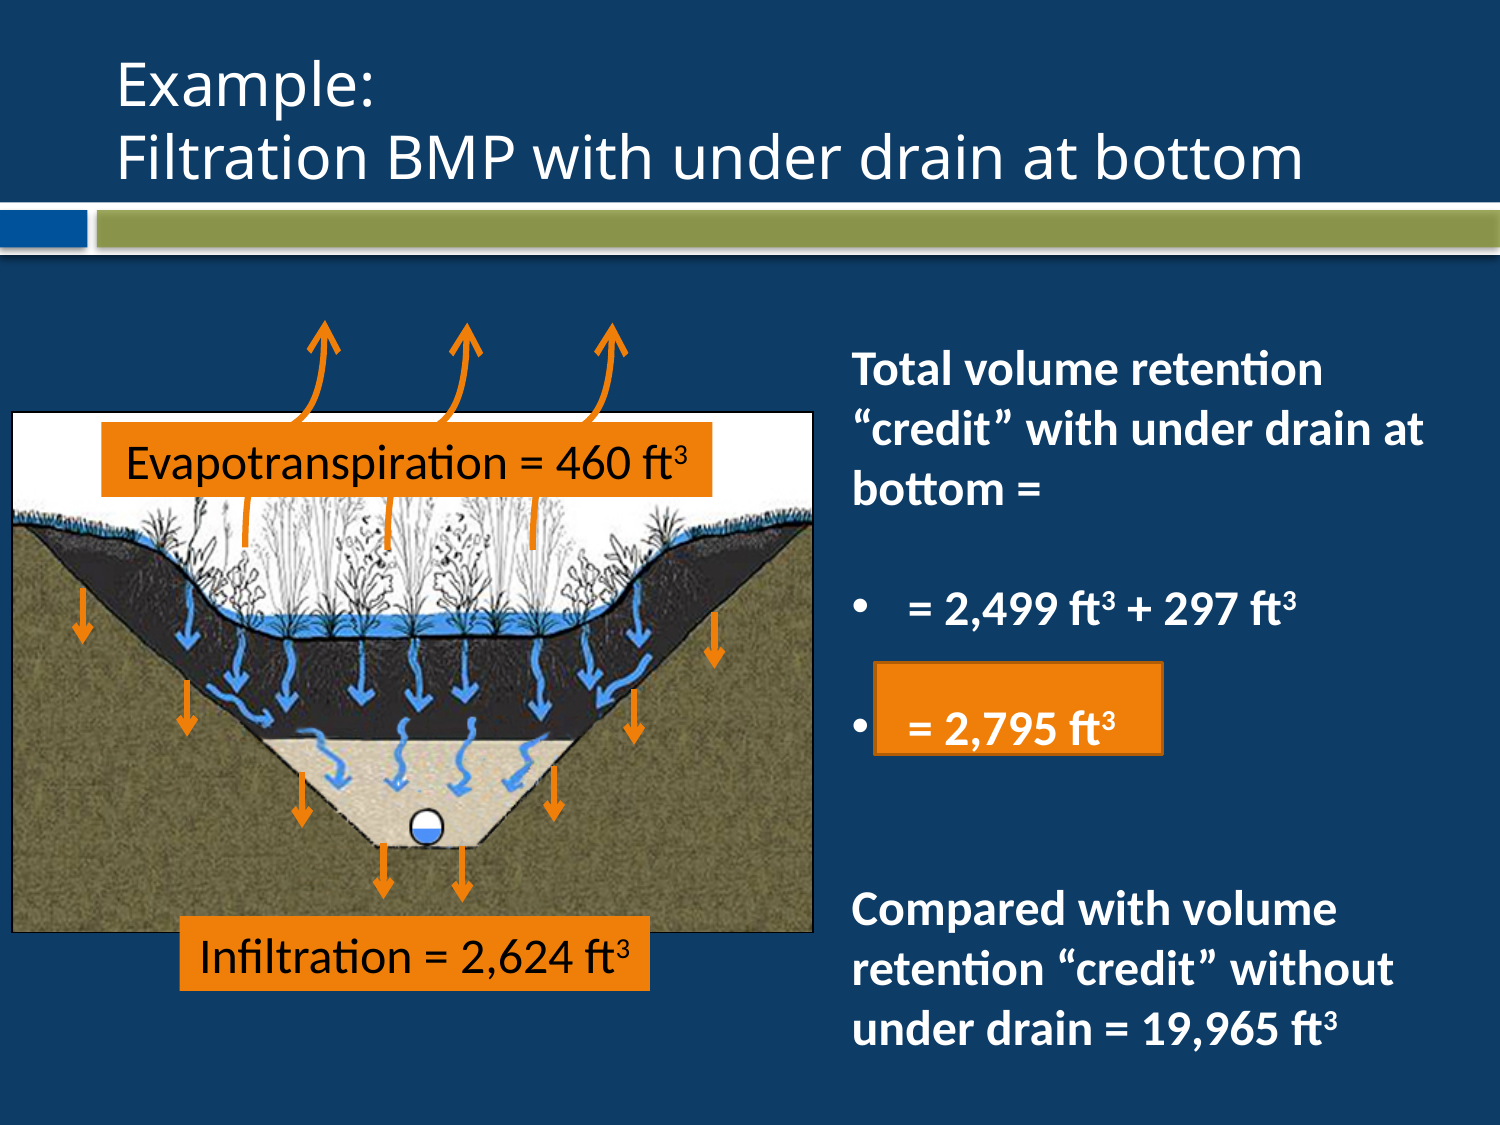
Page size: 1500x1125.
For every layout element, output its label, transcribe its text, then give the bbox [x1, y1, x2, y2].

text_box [82, 587, 715, 993]
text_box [101, 319, 713, 551]
text_box Total volume retention “credit” with under drain at bottom = = 2,499 ft3 + 297 ft3 = 2,795 ft3 Compared with volume retention “credit” without under drain = 19,965 ft3 [836, 327, 1500, 1063]
title Example: Filtration BMP with under drain at bottom [100, 37, 1438, 200]
picture [12, 412, 813, 933]
